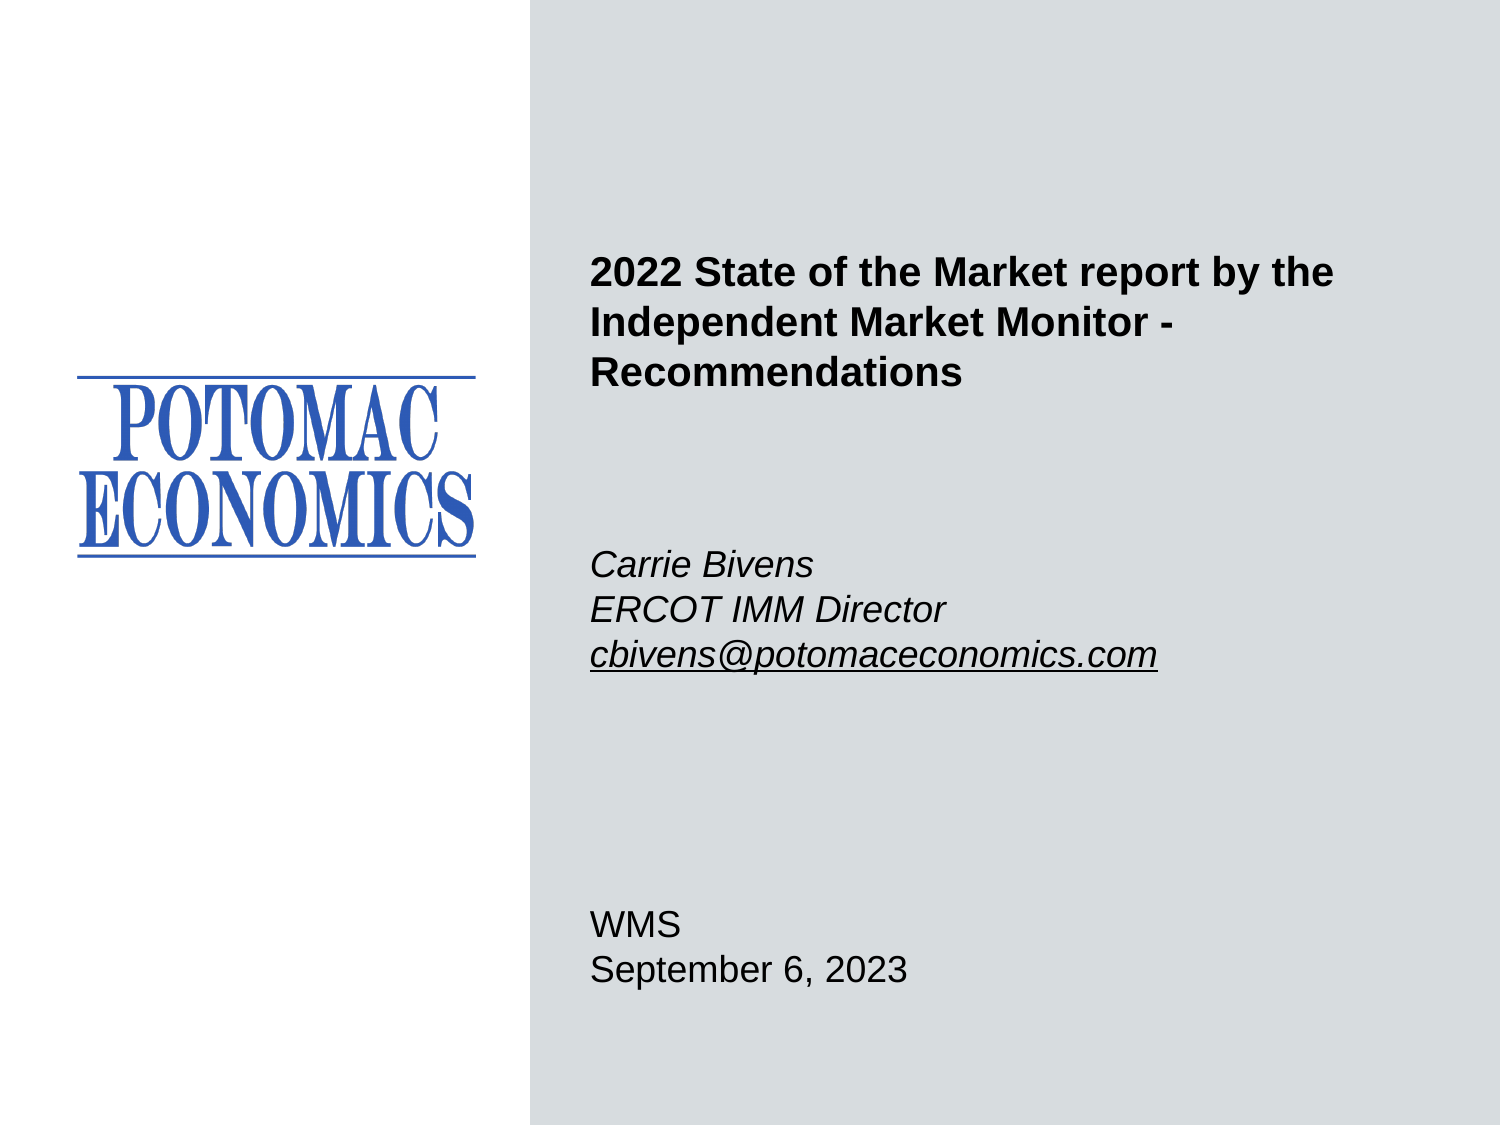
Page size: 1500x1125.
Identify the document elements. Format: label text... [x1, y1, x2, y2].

picture [75, 374, 481, 563]
text_box 2022 State of the Market report by the Independent Market Monitor - Recommendations Carrie Bivens ERCOT IMM Director cbivens@potomaceconomics.com WMS September 6, 2023 [575, 237, 1487, 998]
